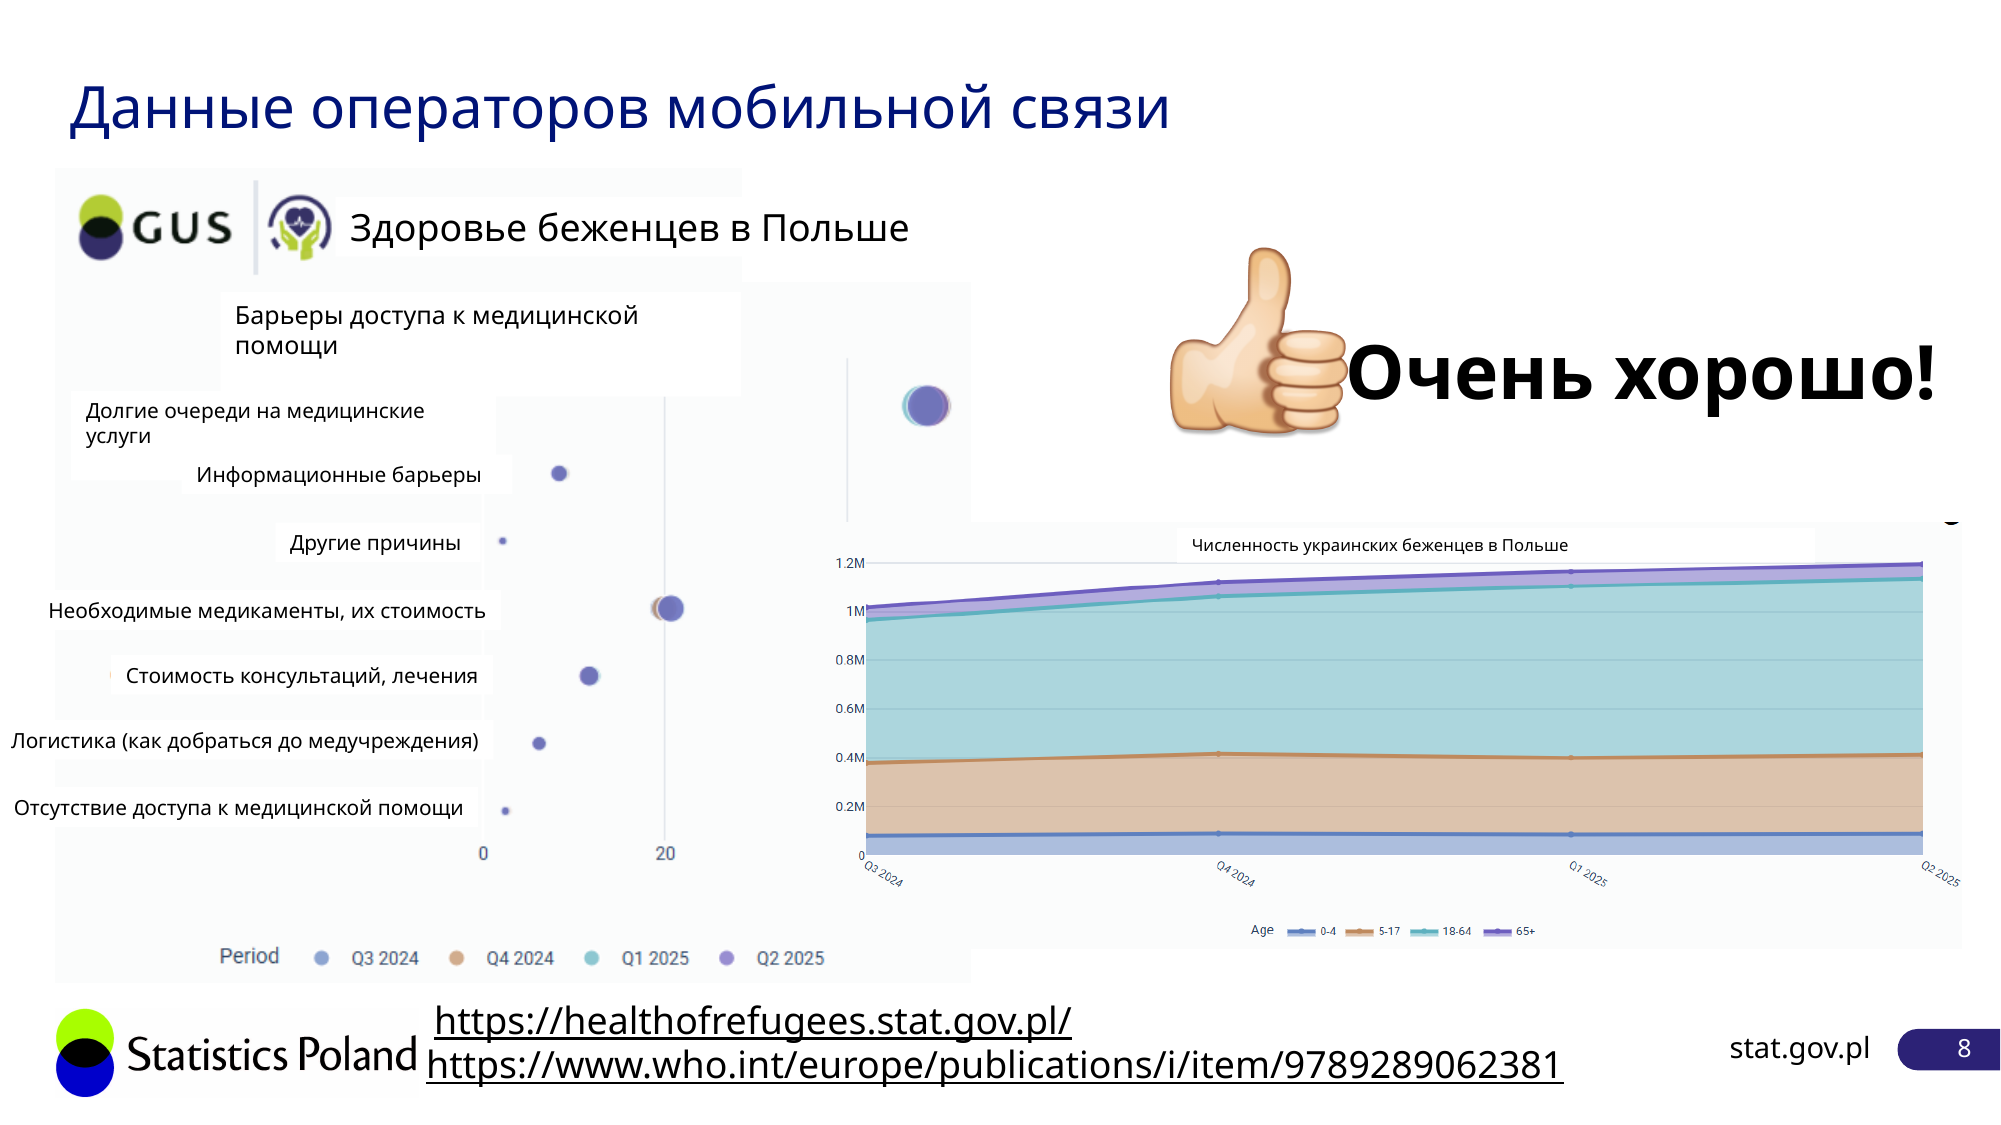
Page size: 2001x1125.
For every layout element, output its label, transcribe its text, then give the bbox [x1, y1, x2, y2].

text_box Отсутствие доступа к медицинской помощи [0, 787, 55, 827]
text_box Логистика (как добраться до медучреждения) [0, 720, 55, 760]
text_box Необходимые медикаменты, их стоимость [33, 590, 55, 630]
title Данные операторов мобильной связи [55, 31, 1945, 150]
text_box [55, 168, 1962, 983]
picture [55, 1008, 418, 1098]
footer stat.gov.pl [1097, 1005, 1886, 1094]
text_box https://healthofrefugees.stat.gov.pl/ [419, 989, 1097, 1056]
text_box https://www.who.int/europe/publications/i/item/9789289062381 [411, 1033, 1589, 1100]
